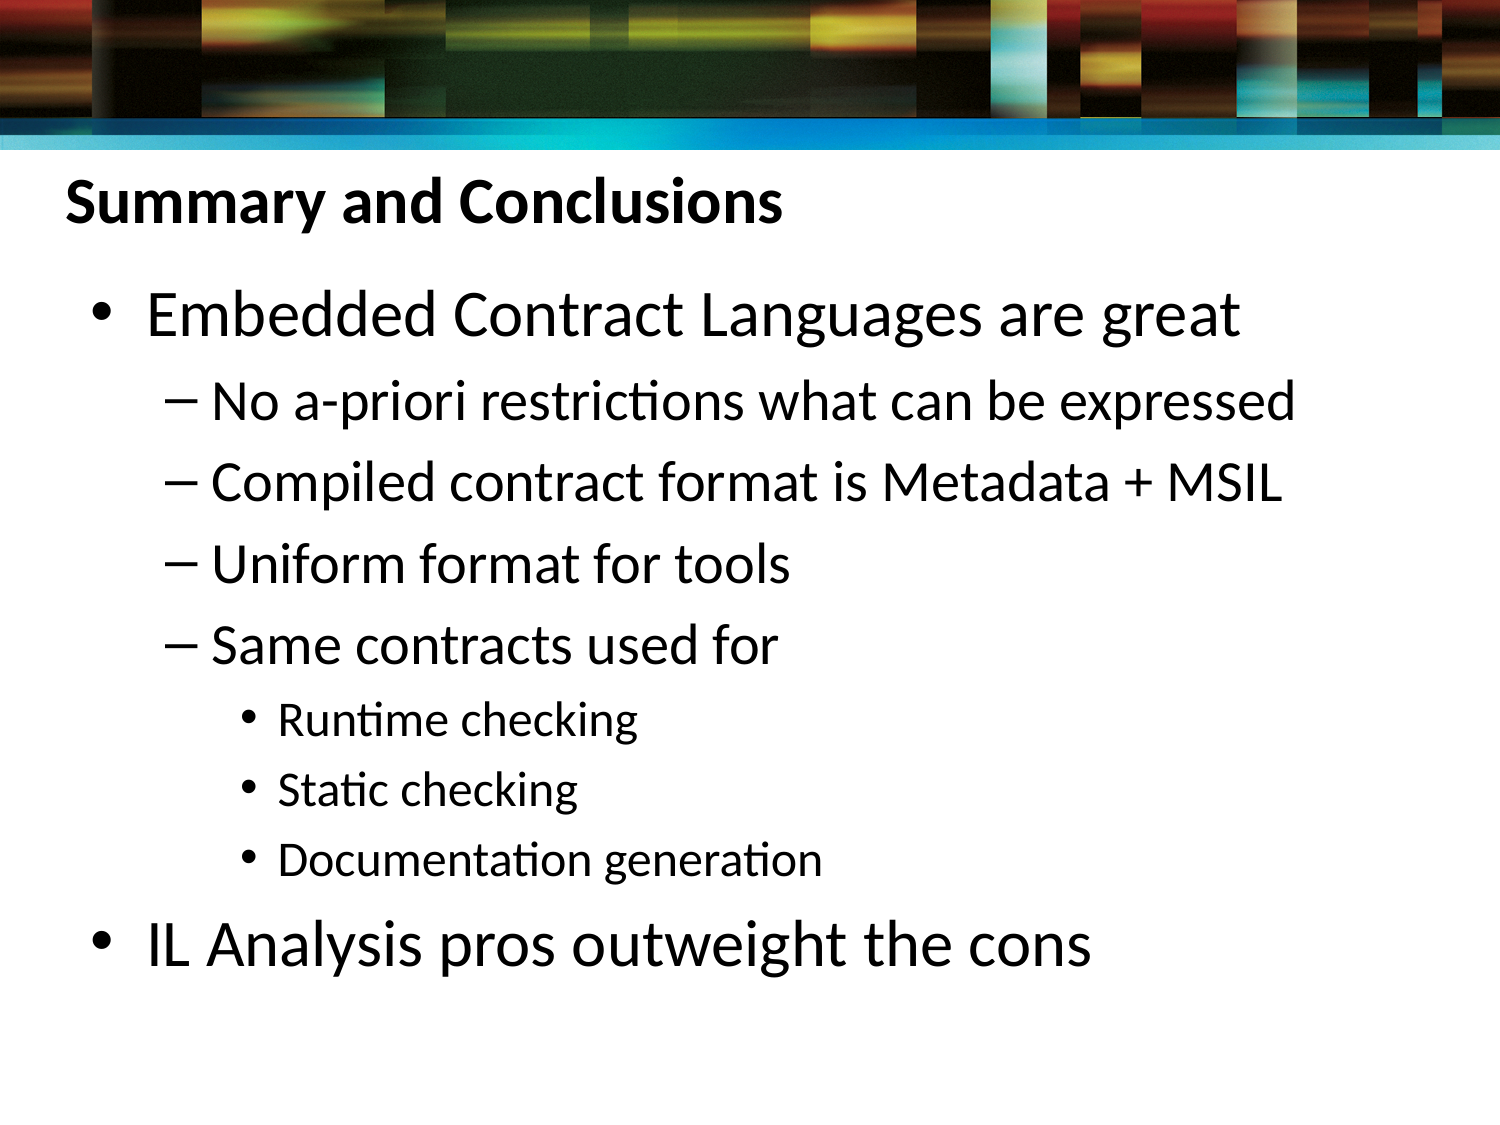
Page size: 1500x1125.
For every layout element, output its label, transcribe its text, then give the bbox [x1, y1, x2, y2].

list Embedded Contract Languages are great No a-priori restrictions what can be expressed Compiled contract format is Metadata + MSIL Uniform format for tools Same contracts used for Runtime checking Static checking Documentation generation IL Analysis pros outweight the cons [75, 262, 1425, 1100]
picture [0, 0, 1500, 150]
title Summary and Conclusions [50, 149, 1450, 246]
